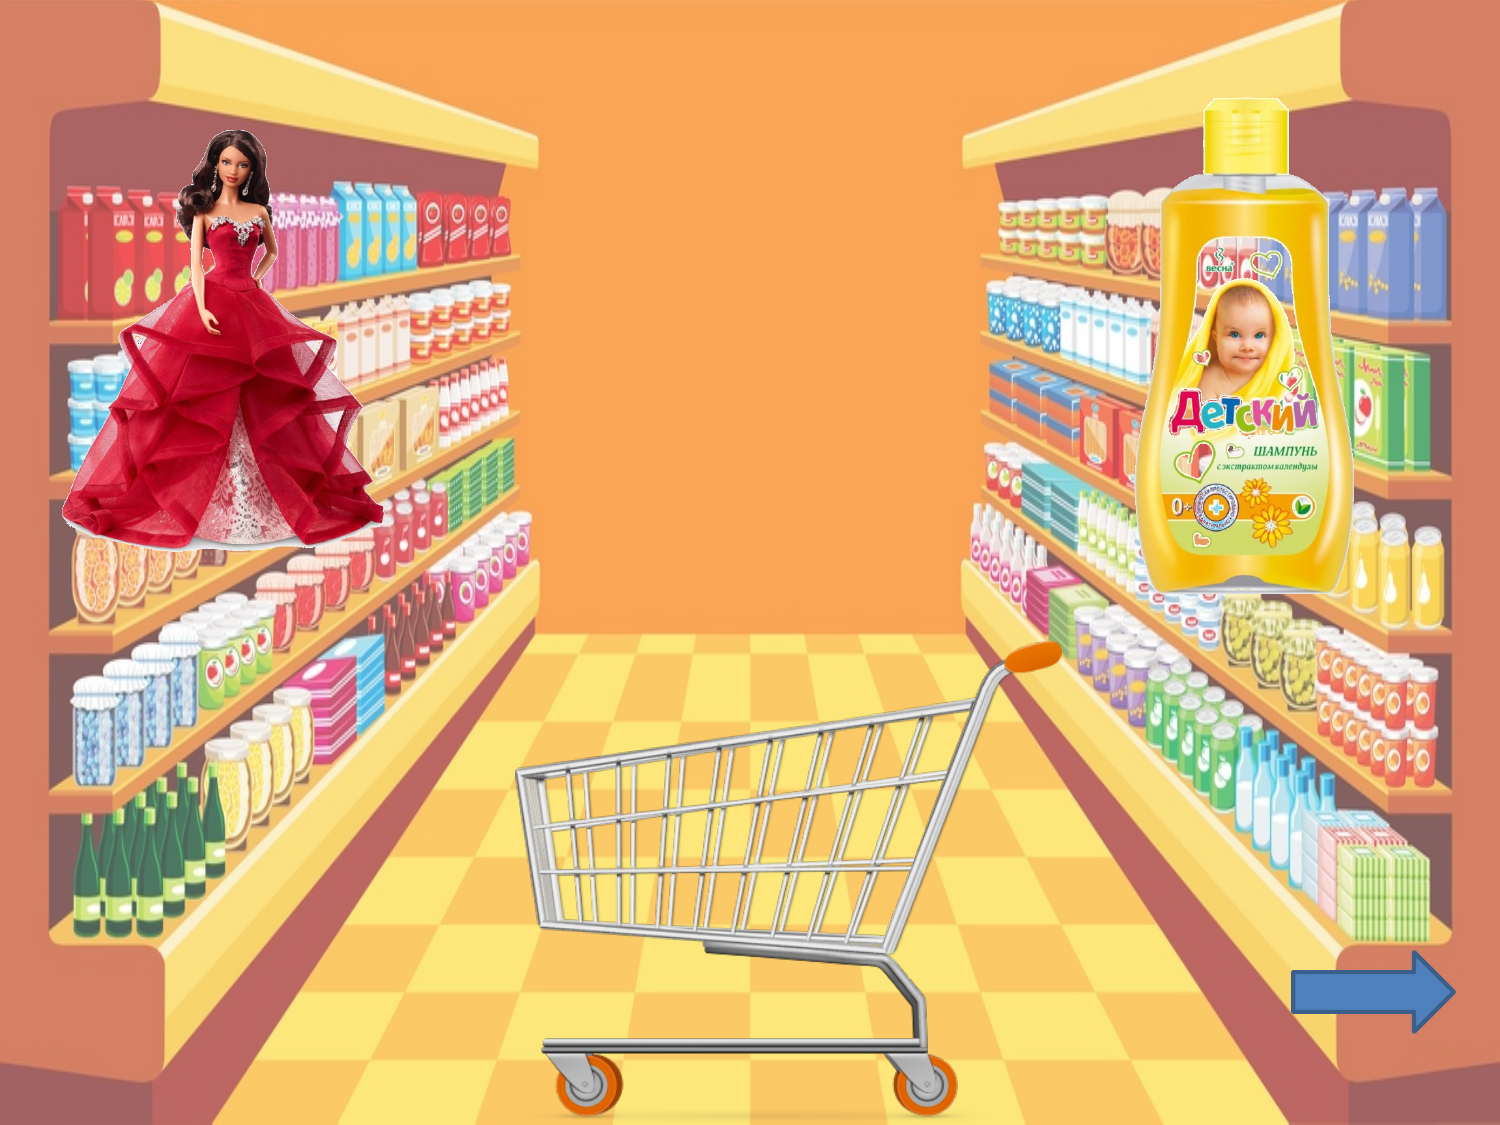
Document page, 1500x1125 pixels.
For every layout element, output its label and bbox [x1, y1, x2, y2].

picture [0, 125, 450, 556]
text_box [1291, 950, 1456, 1034]
picture [513, 640, 1063, 1125]
picture [986, 77, 1500, 616]
